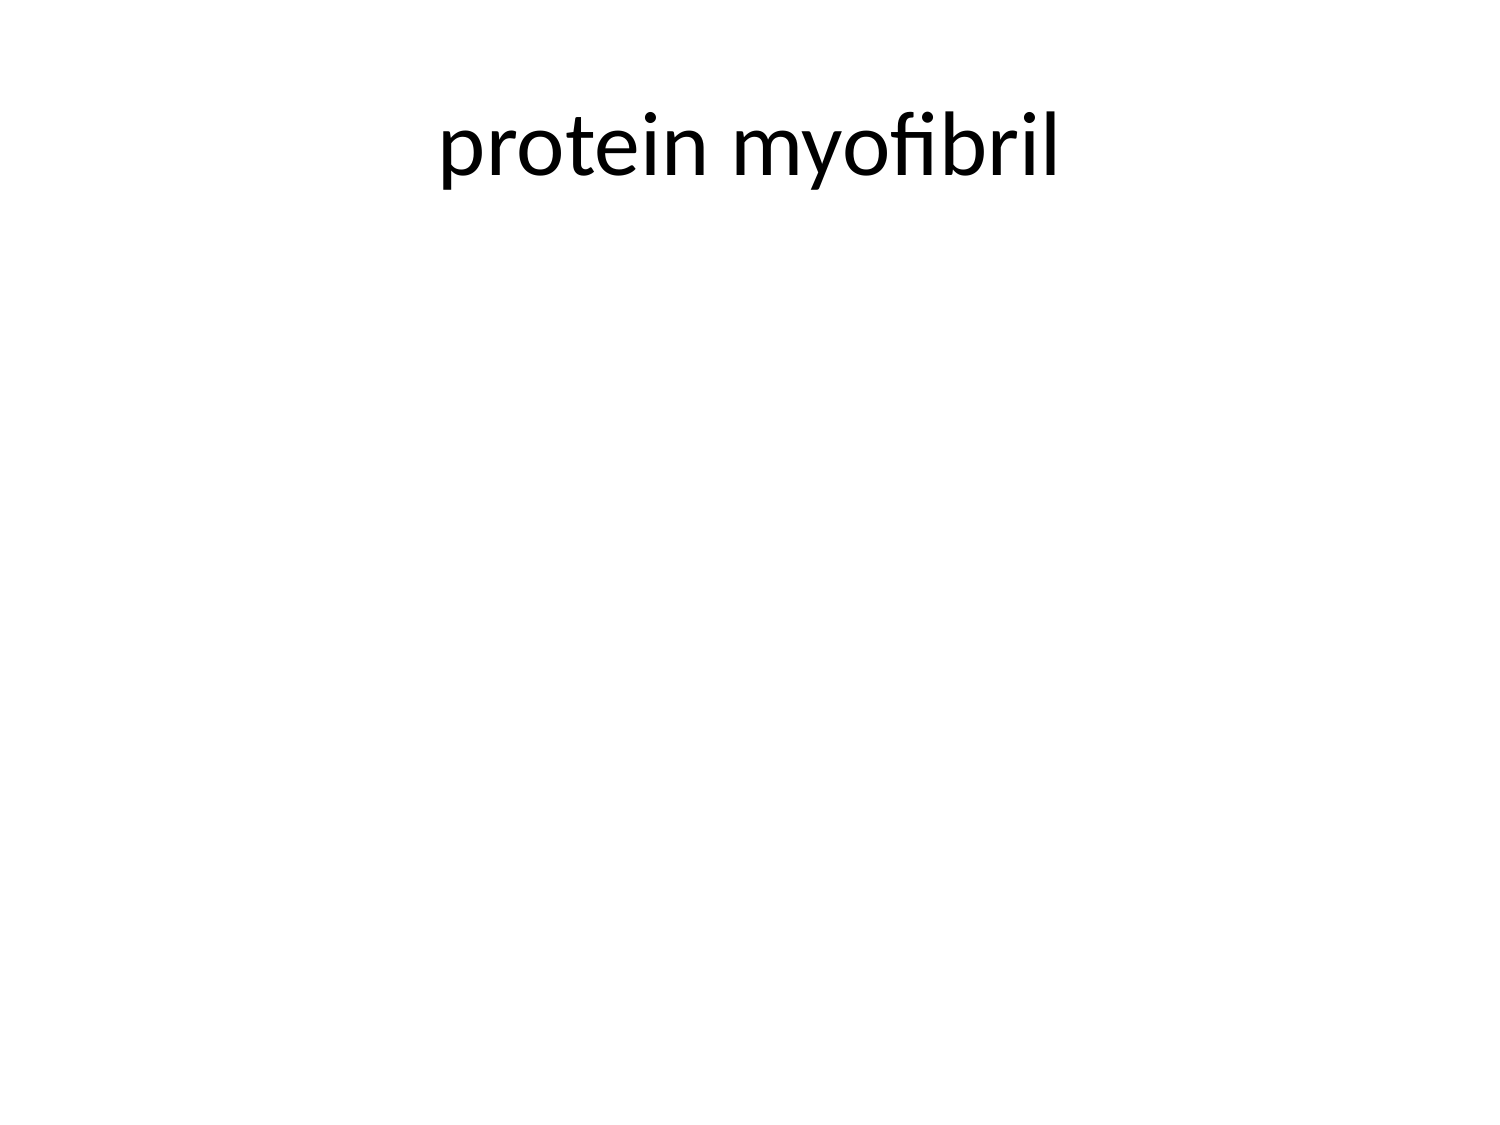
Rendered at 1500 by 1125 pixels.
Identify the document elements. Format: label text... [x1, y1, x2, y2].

title protein myofibril [75, 45, 1425, 233]
